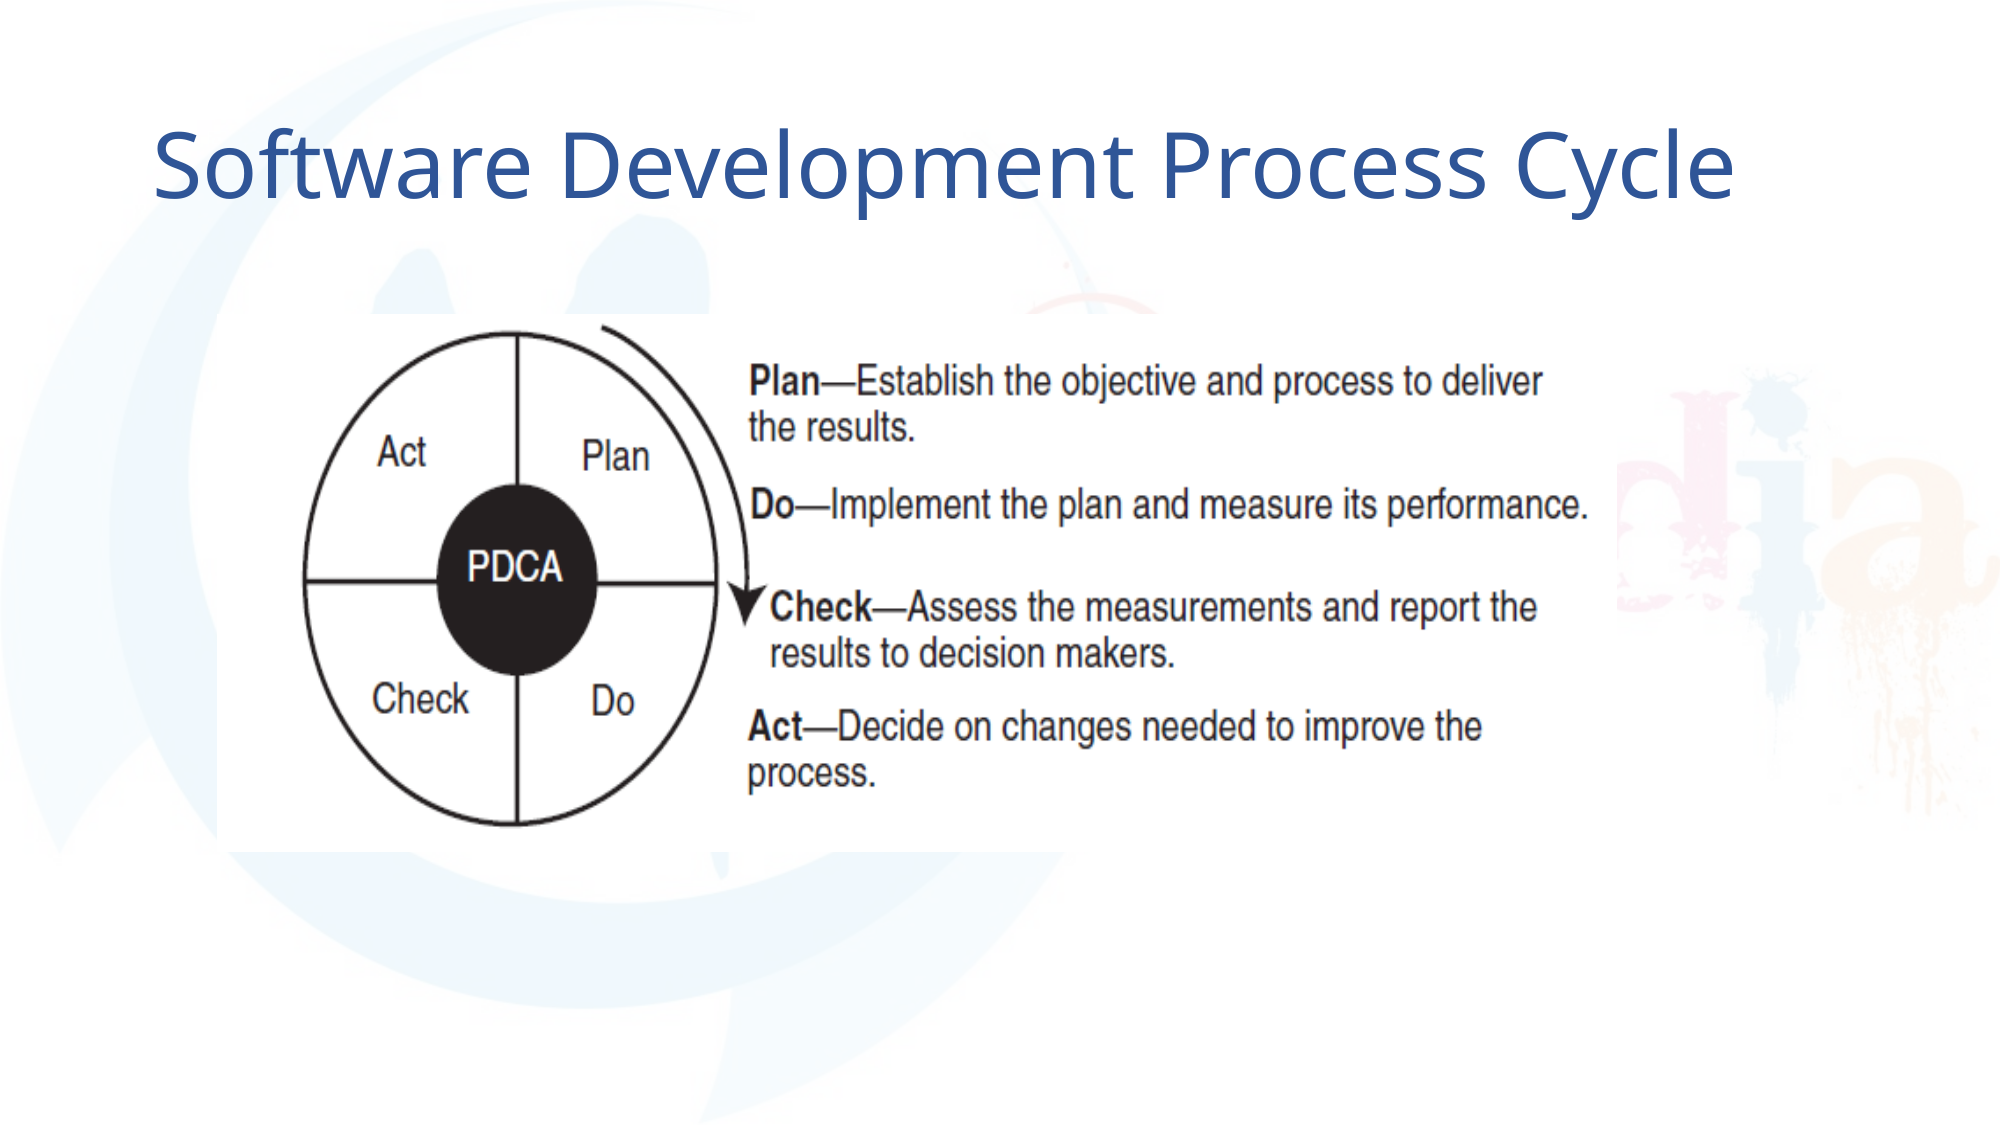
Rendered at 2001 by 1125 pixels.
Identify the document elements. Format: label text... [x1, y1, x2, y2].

title Software Development Process Cycle [137, 59, 1863, 278]
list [217, 314, 1617, 852]
